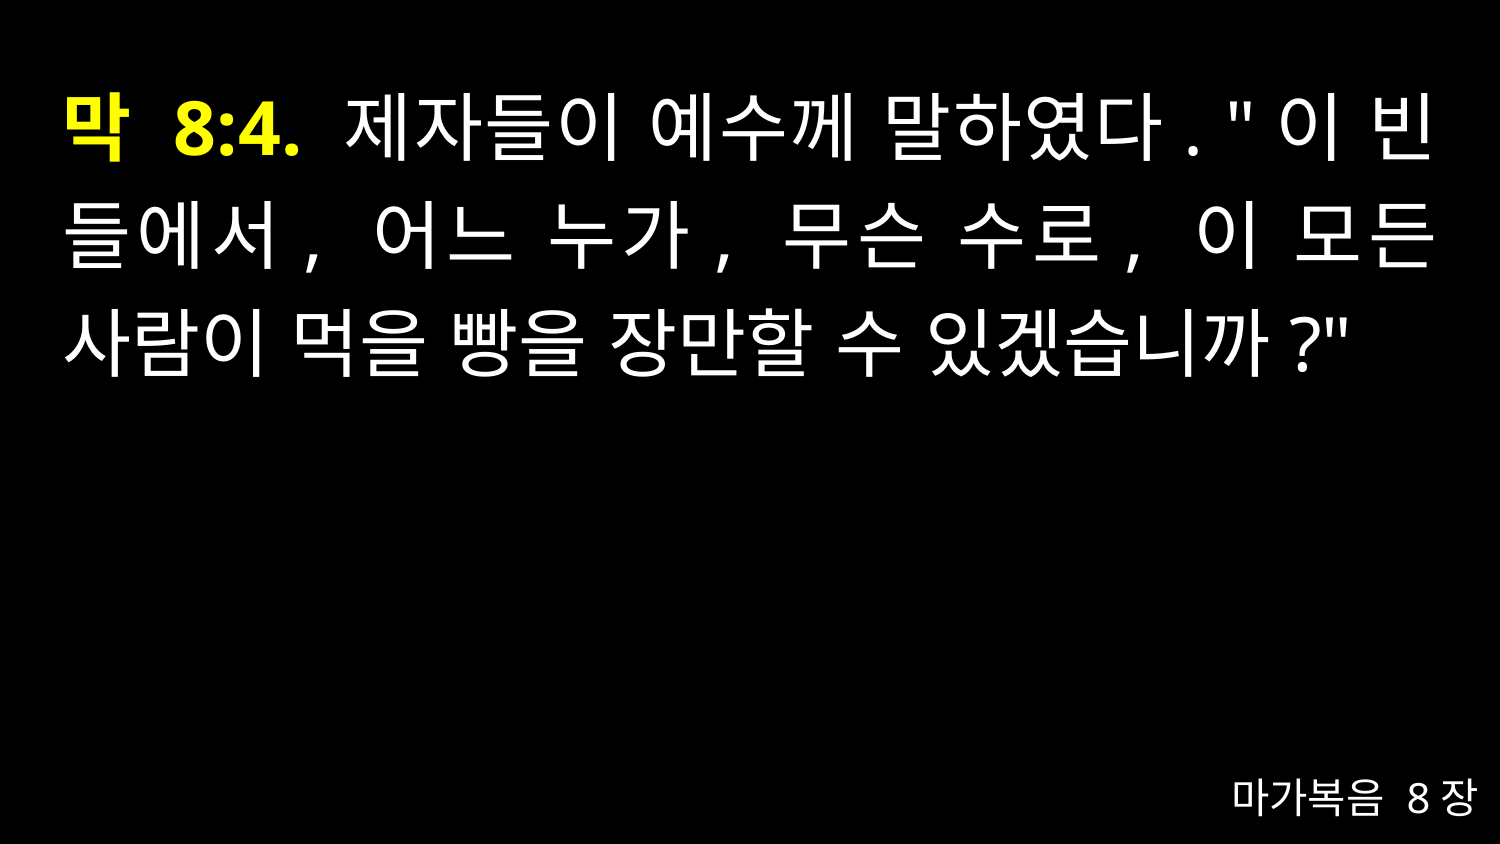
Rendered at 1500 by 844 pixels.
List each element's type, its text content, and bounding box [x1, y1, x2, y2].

subtitle 마가복음 8장 [916, 770, 1500, 844]
title 막 8:4. 제자들이 예수께 말하였다. "이 빈 들에서, 어느 누가, 무슨 수로, 이 모든 사람이 먹을 빵을 장만할 수 있겠습니까?" [0, 0, 1500, 844]
